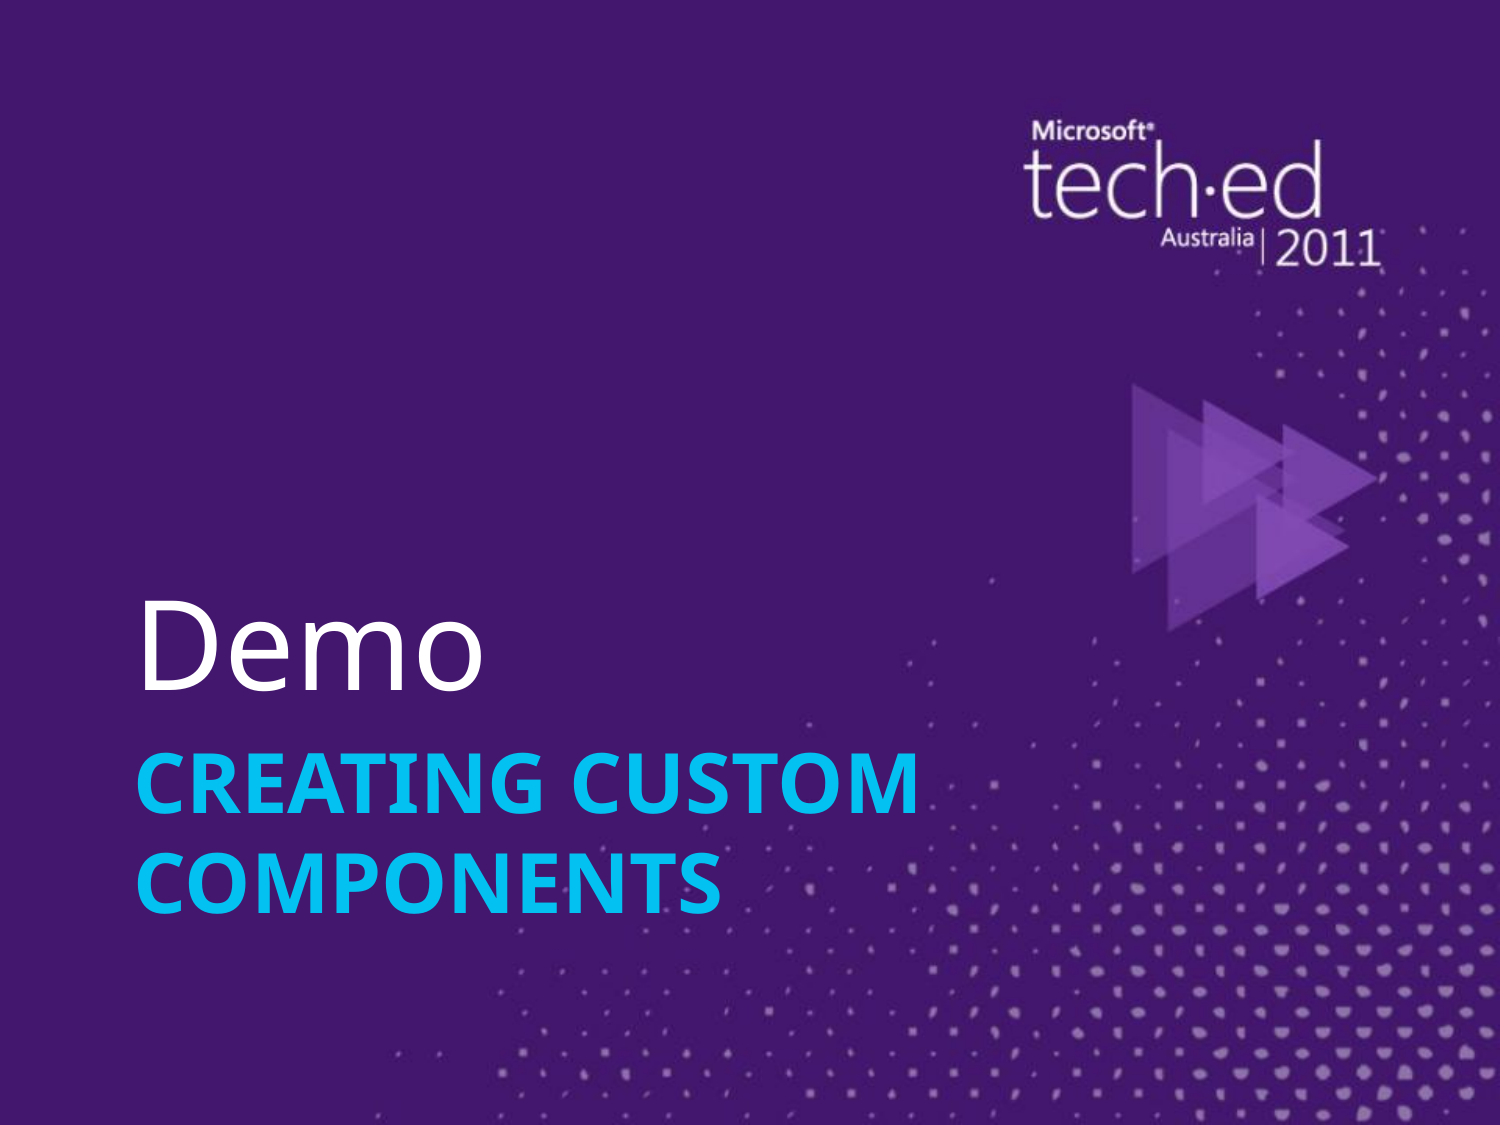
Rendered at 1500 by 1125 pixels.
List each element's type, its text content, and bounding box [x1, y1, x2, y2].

title Creating Custom Components [118, 723, 1394, 947]
list Demo [118, 476, 1394, 723]
picture [0, 0, 1500, 1125]
